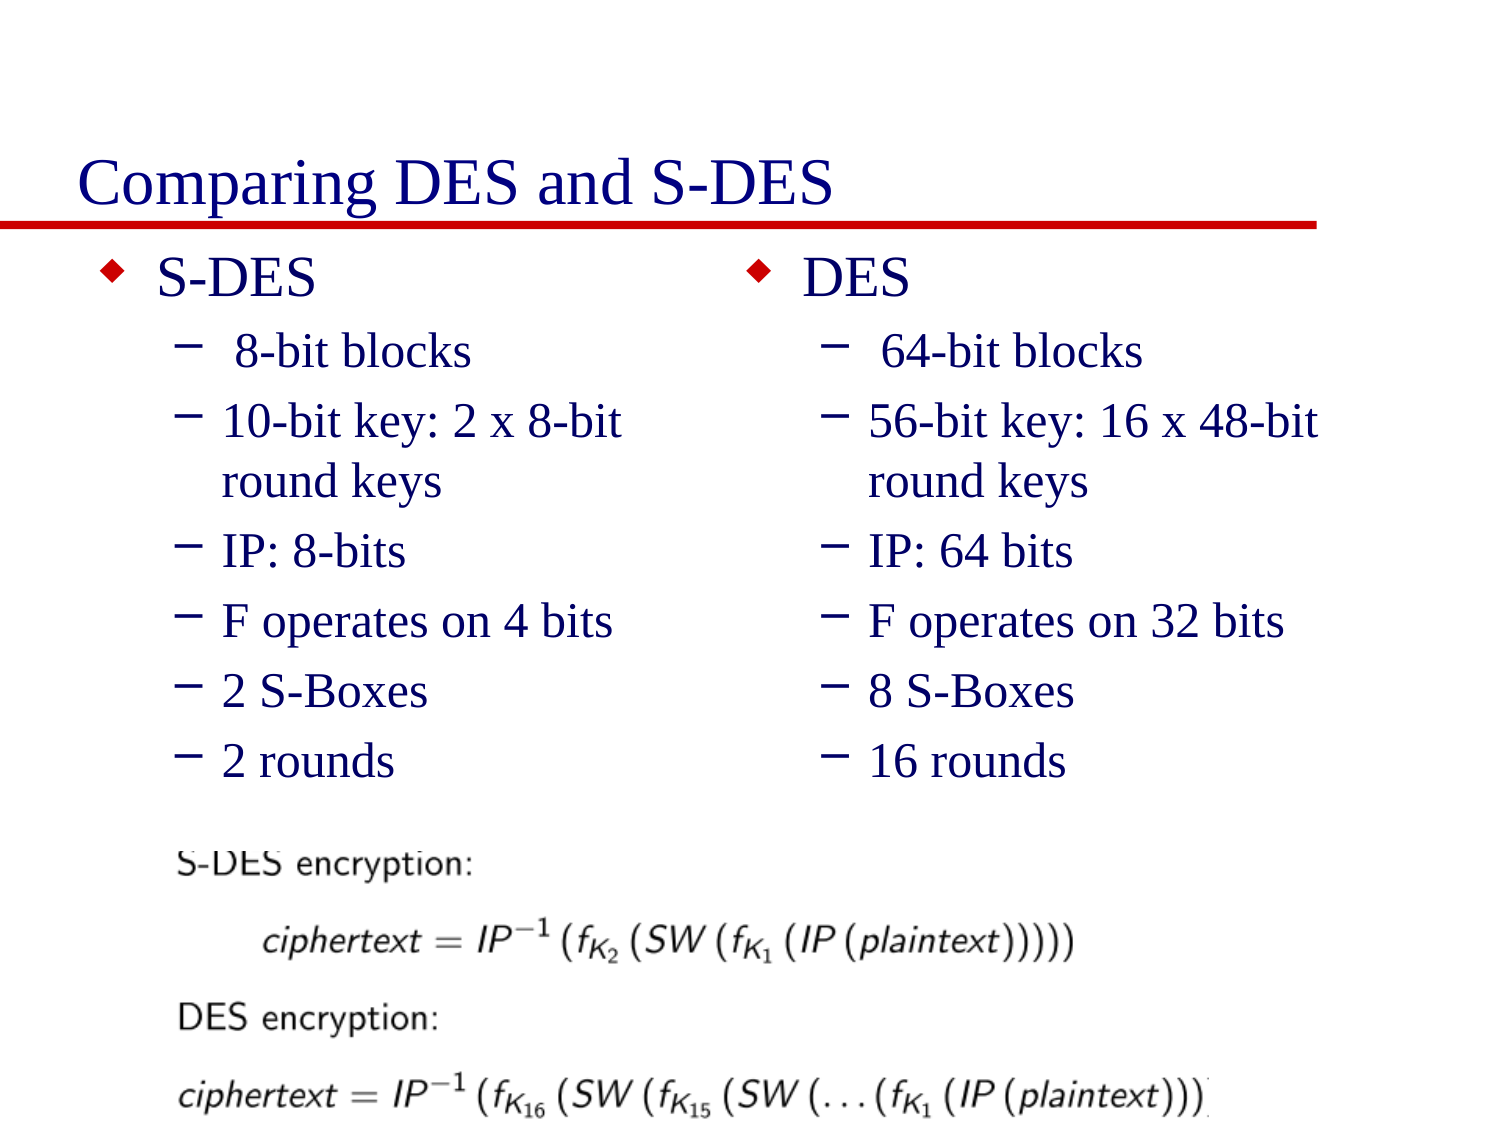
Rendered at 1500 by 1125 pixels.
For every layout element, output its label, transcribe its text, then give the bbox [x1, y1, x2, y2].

list DES 64-bit blocks 56-bit key: 16 x 48-bit round keys IP: 64 bits F operates on 32 bits 8 S-Boxes 16 rounds [730, 229, 1353, 906]
list S-DES 8-bit blocks 10-bit key: 2 x 8-bit round keys IP: 8-bits F operates on 4 bits 2 S-Boxes 2 rounds [84, 229, 707, 906]
picture [170, 851, 1209, 1125]
title Comparing DES and S-DES [62, 43, 1338, 226]
